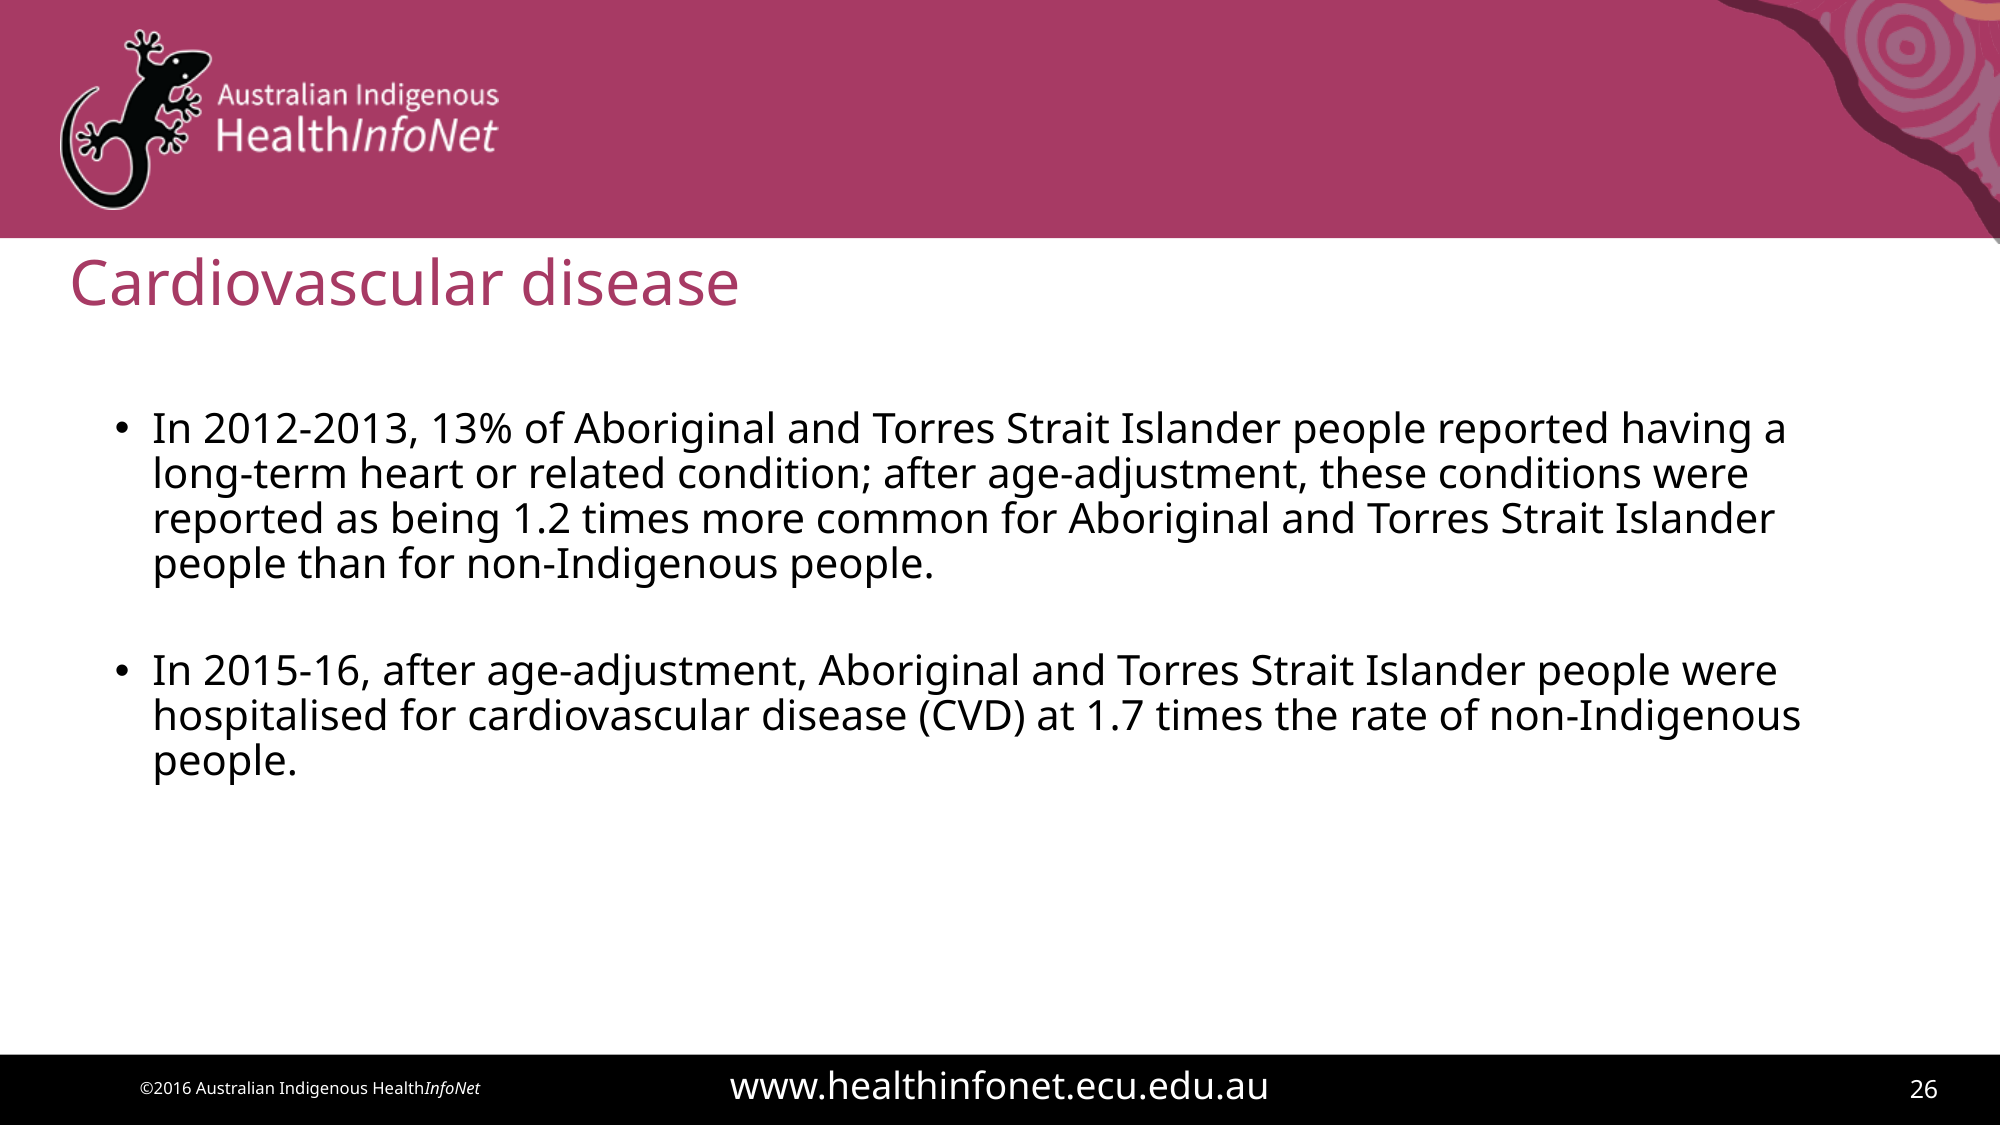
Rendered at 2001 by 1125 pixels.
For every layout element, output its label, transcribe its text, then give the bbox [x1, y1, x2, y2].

list In 2012-2013, 13% of Aboriginal and Torres Strait Islander people reported having a long-term heart or related condition; after age-adjustment, these conditions were reported as being 1.2 times more common for Aboriginal and Torres Strait Islander people than for non-Indigenous people. In 2015-16, after age-adjustment, Aboriginal and Torres Strait Islander people were hospitalised for cardiovascular disease (CVD) at 1.7 times the rate of non-Indigenous people. [99, 399, 1900, 1050]
picture [1673, 0, 2000, 279]
title Cardiovascular disease [55, 243, 1945, 327]
picture [60, 29, 499, 210]
